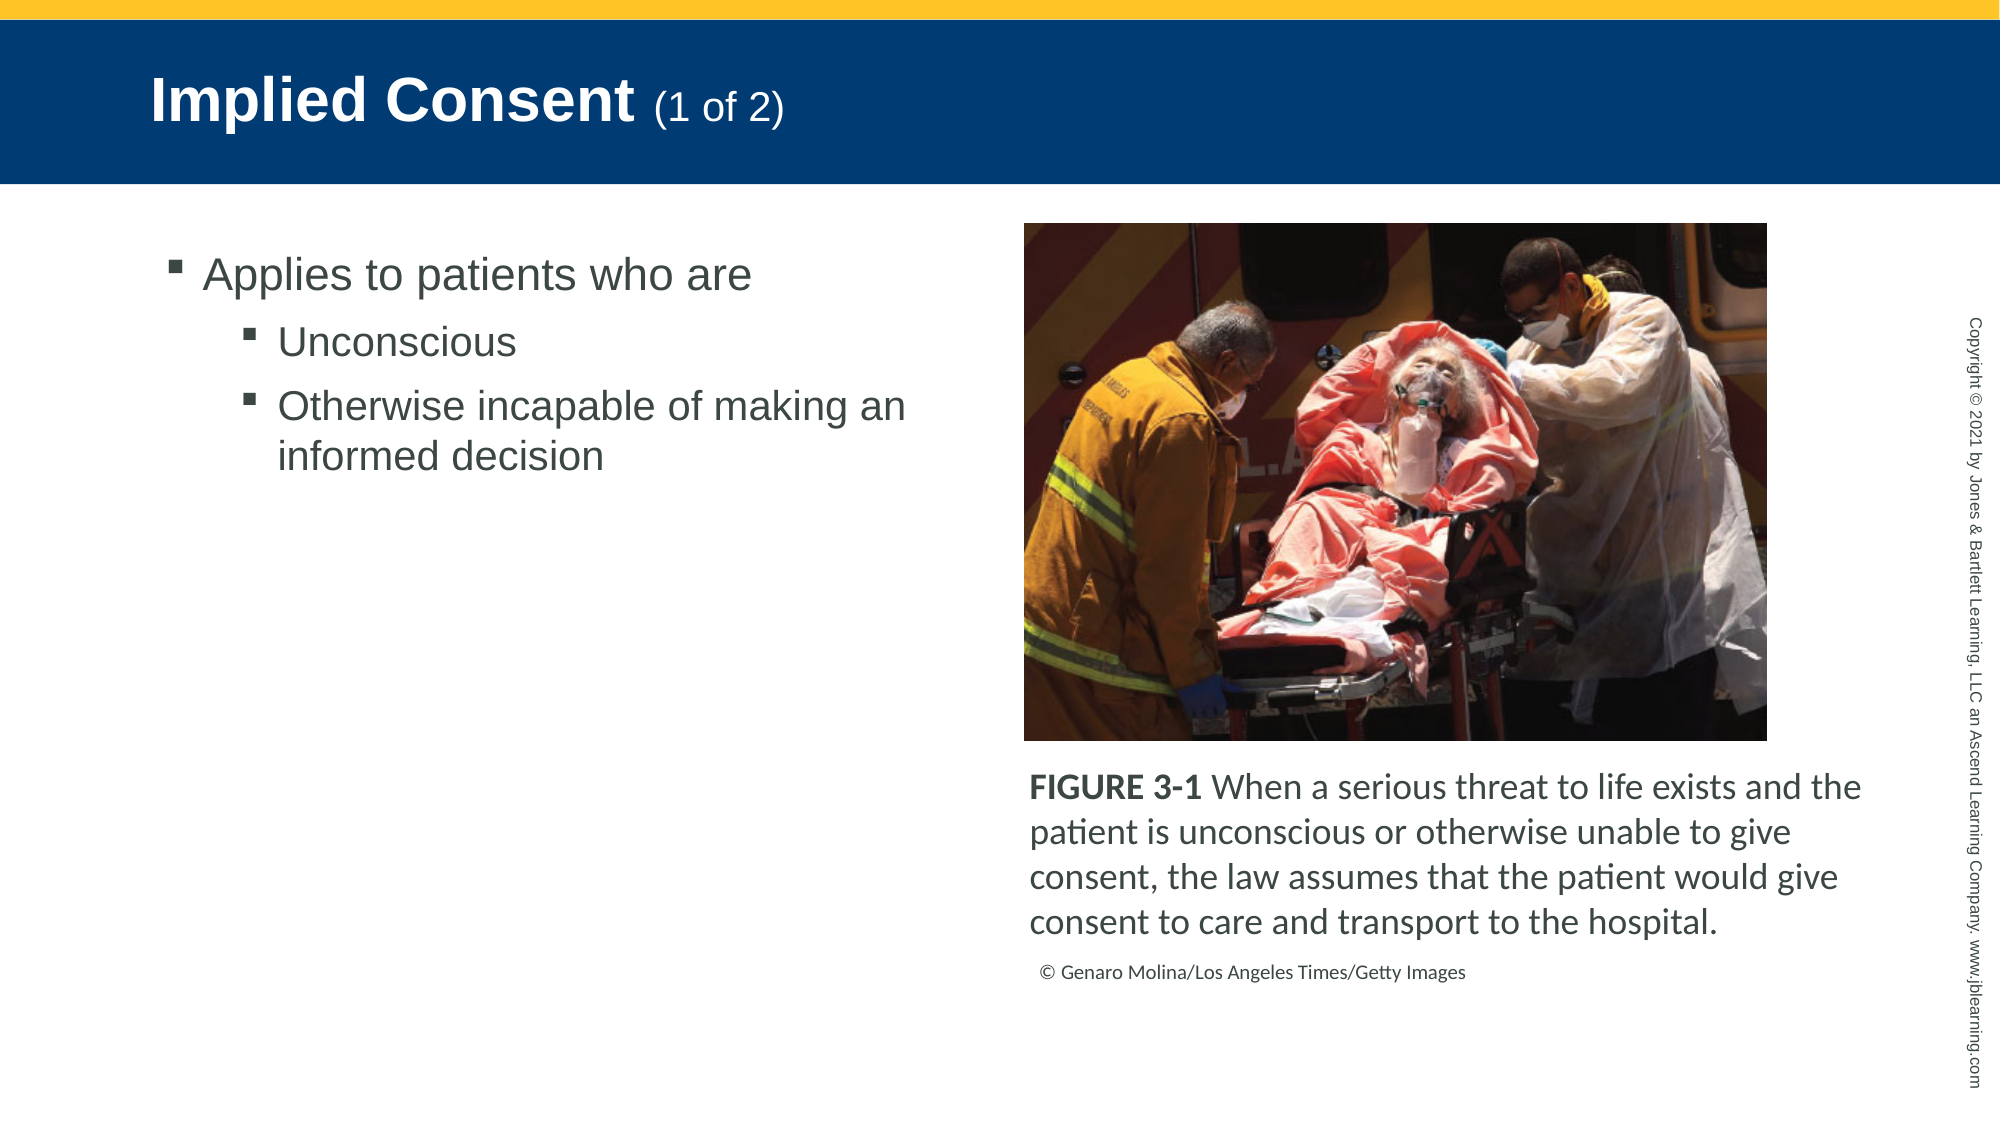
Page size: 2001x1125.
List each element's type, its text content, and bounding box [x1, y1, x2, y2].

title Implied Consent (1 of 2) [0, 19, 2000, 185]
list Applies to patients who are Unconscious Otherwise incapable of making an informed decision [150, 237, 1100, 1025]
picture [1024, 223, 1767, 741]
text_box © Genaro Molina/Los Angeles Times/Getty Images [1024, 951, 1486, 992]
text_box FIGURE 3-1 When a serious threat to life exists and the patient is unconscious or otherwise unable to give consent, the law assumes that the patient would give consent to care and transport to the hospital. [1014, 754, 1904, 949]
